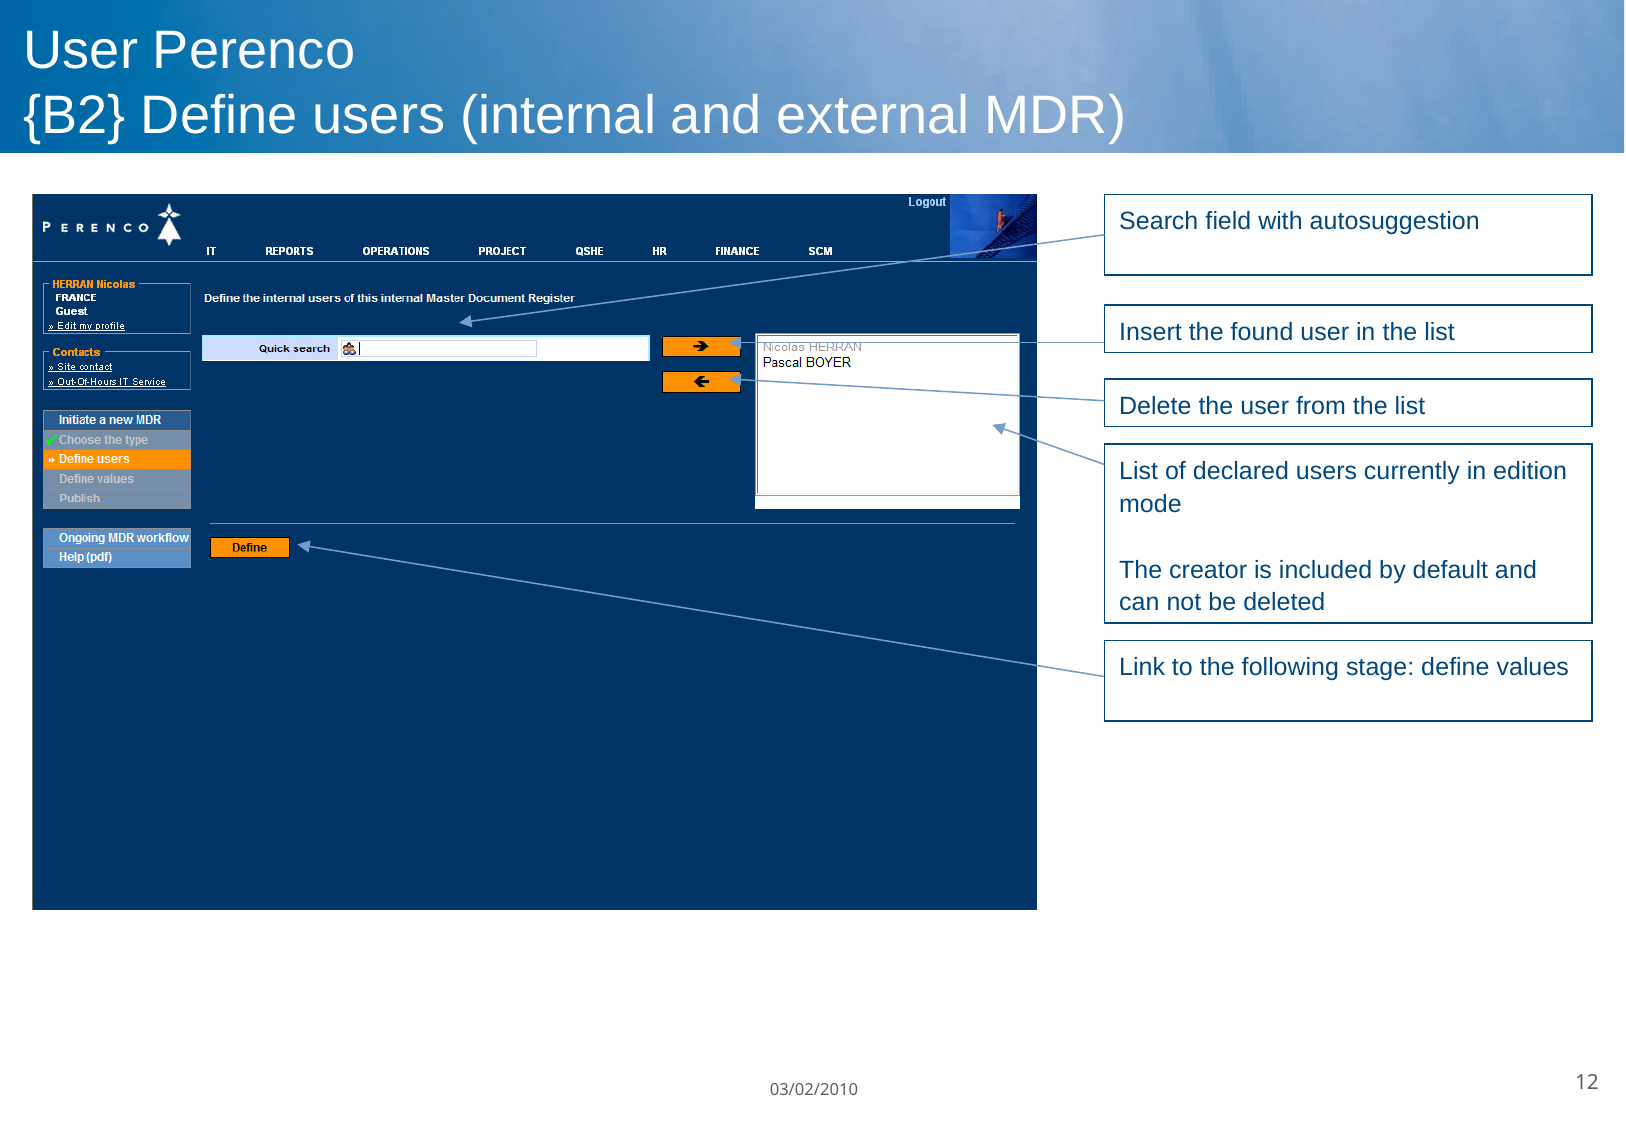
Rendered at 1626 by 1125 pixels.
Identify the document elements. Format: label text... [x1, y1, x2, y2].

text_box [458, 233, 1105, 324]
picture [32, 194, 1037, 911]
footer 03/02/2010 [14, 1070, 1615, 1104]
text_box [297, 544, 1105, 677]
slide_number 12 [13, 1060, 1615, 1104]
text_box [991, 424, 1105, 465]
text_box Delete the user from the list [1104, 379, 1593, 427]
text_box Search field with autosuggestion [1104, 194, 1593, 275]
text_box List of declared users currently in edition mode The creator is included by default and can not be deleted [1104, 444, 1593, 624]
title User Perenco {B2} Define users (internal and external MDR) [0, 0, 1625, 153]
text_box Insert the found user in the list [1104, 304, 1593, 353]
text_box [728, 378, 1105, 402]
text_box Link to the following stage: define values [1104, 640, 1593, 721]
